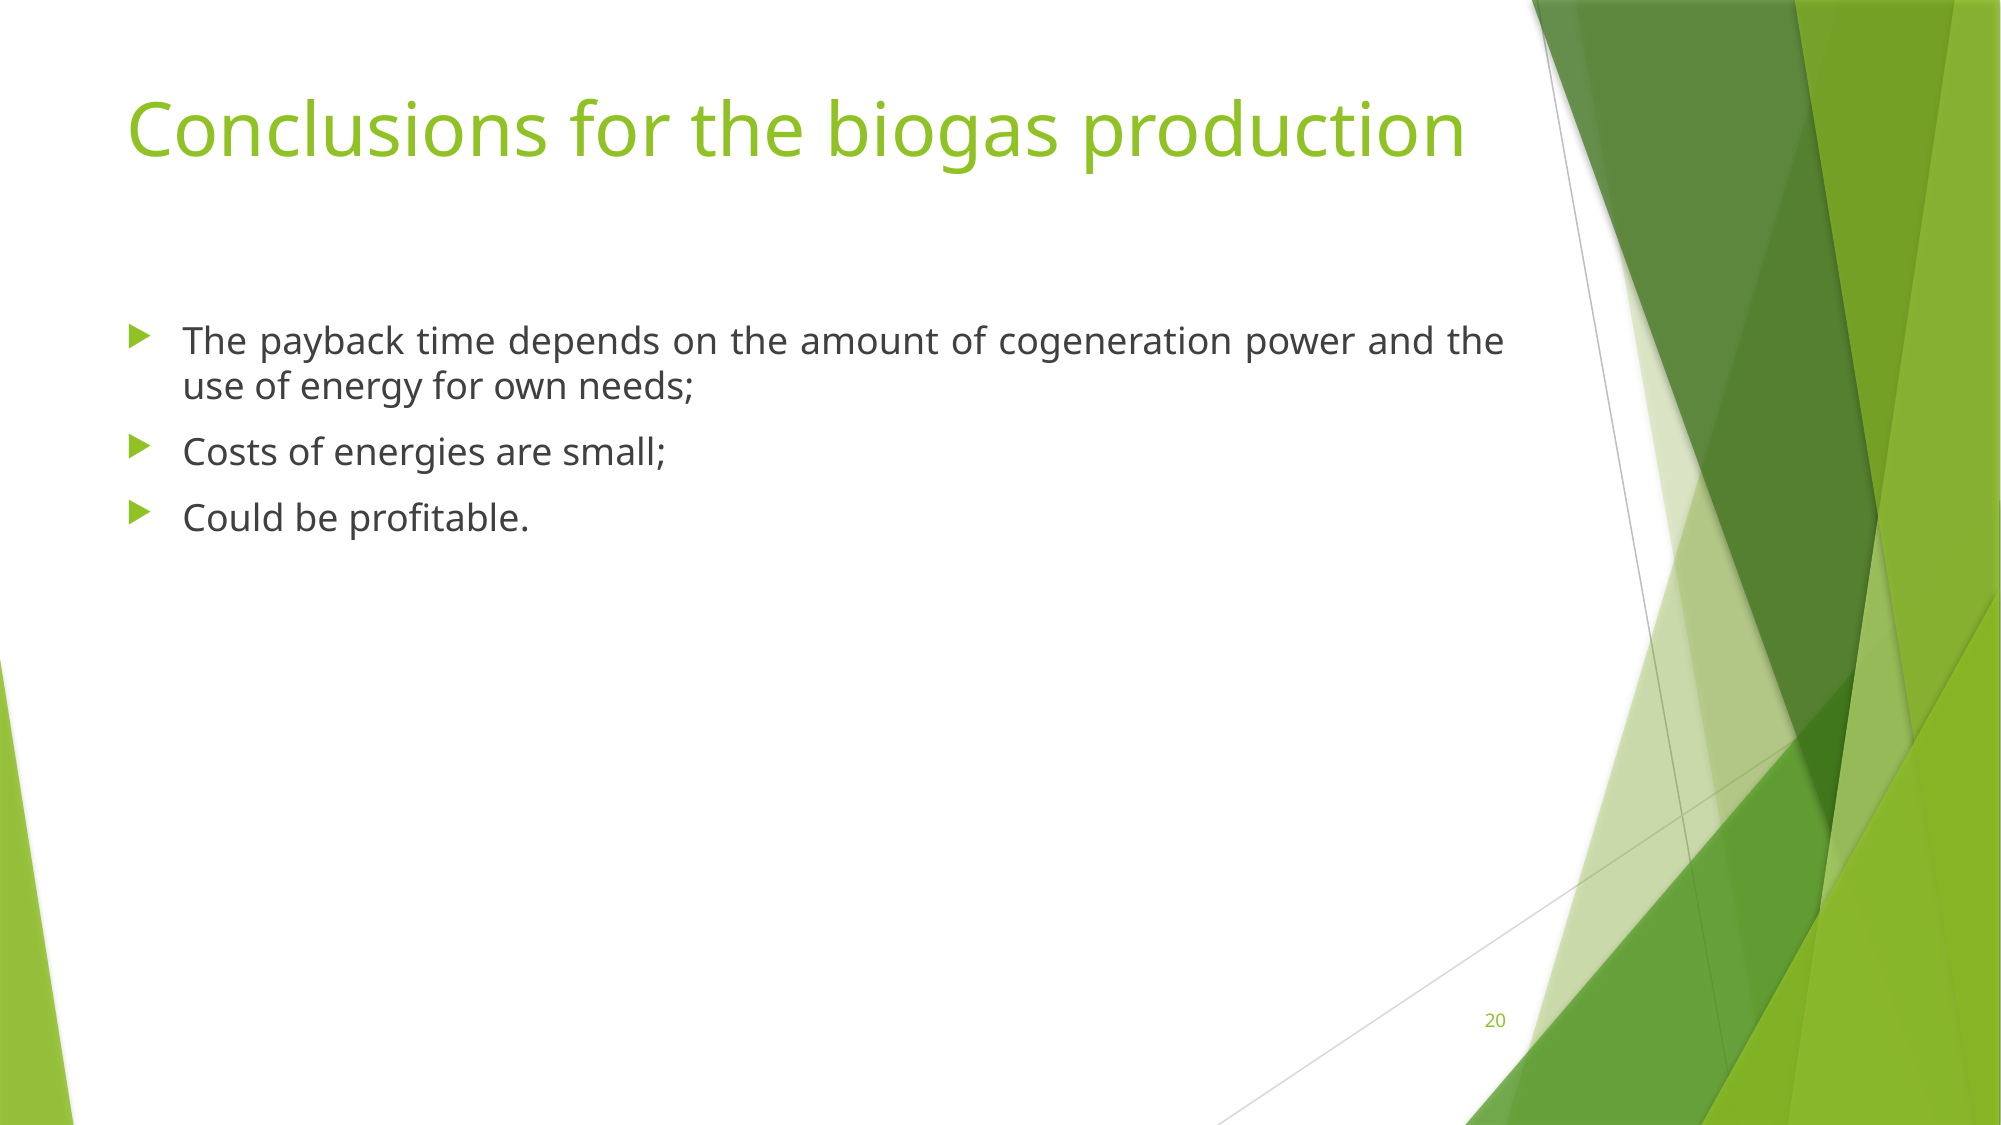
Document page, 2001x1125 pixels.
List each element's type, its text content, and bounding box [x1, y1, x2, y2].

slide_number 20 [1409, 991, 1522, 1051]
title Conclusions for the biogas production [111, 74, 1522, 291]
list The payback time depends on the amount of cogeneration power and the use of energy for own needs; Costs of energies are small; Could be profitable. [111, 291, 1522, 881]
